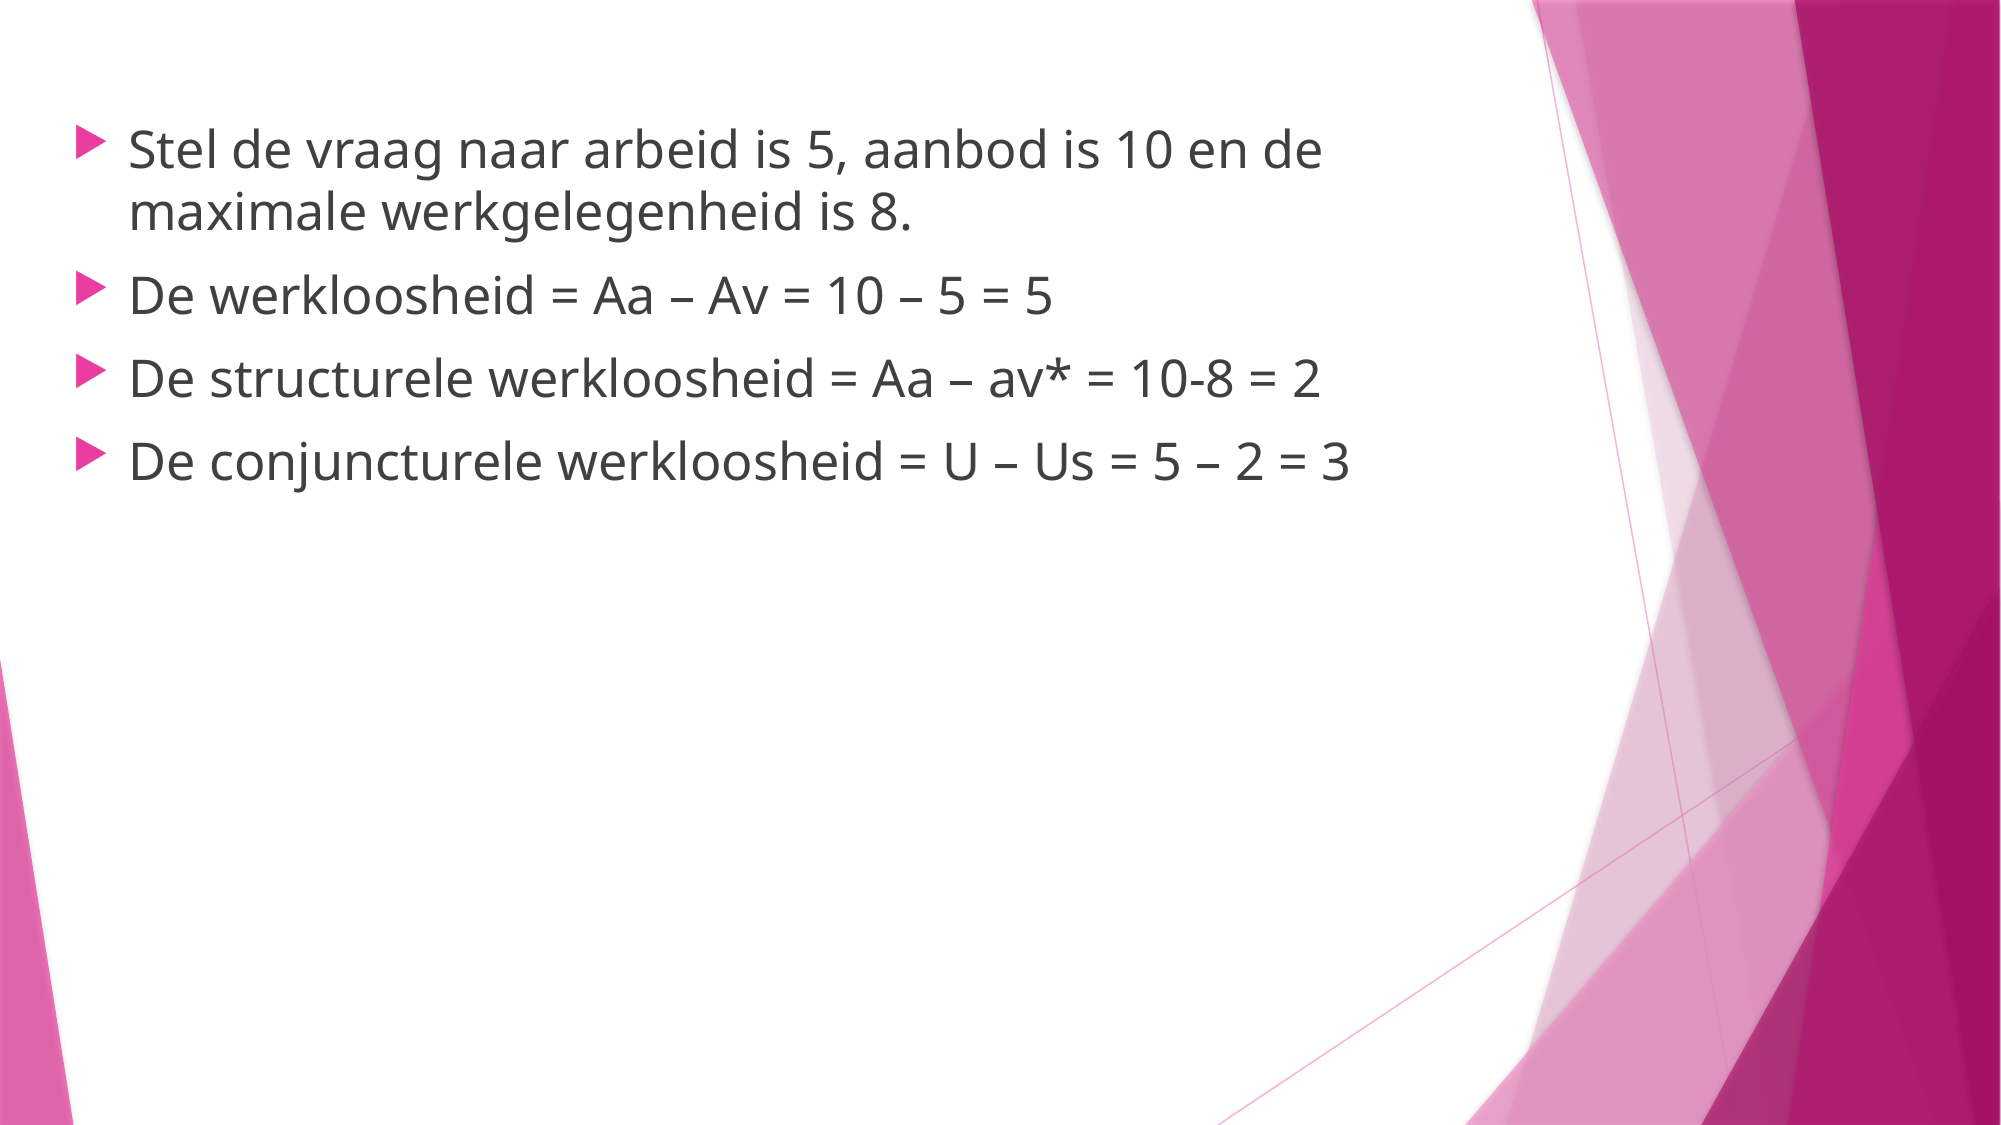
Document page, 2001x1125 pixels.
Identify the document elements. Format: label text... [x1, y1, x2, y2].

list Stel de vraag naar arbeid is 5, aanbod is 10 en de maximale werkgelegenheid is 8. De werkloosheid = Aa – Av = 10 – 5 = 5 De structurele werkloosheid = Aa – av* = 10-8 = 2 De conjuncturele werkloosheid = U – Us = 5 – 2 = 3 [57, 25, 1522, 991]
